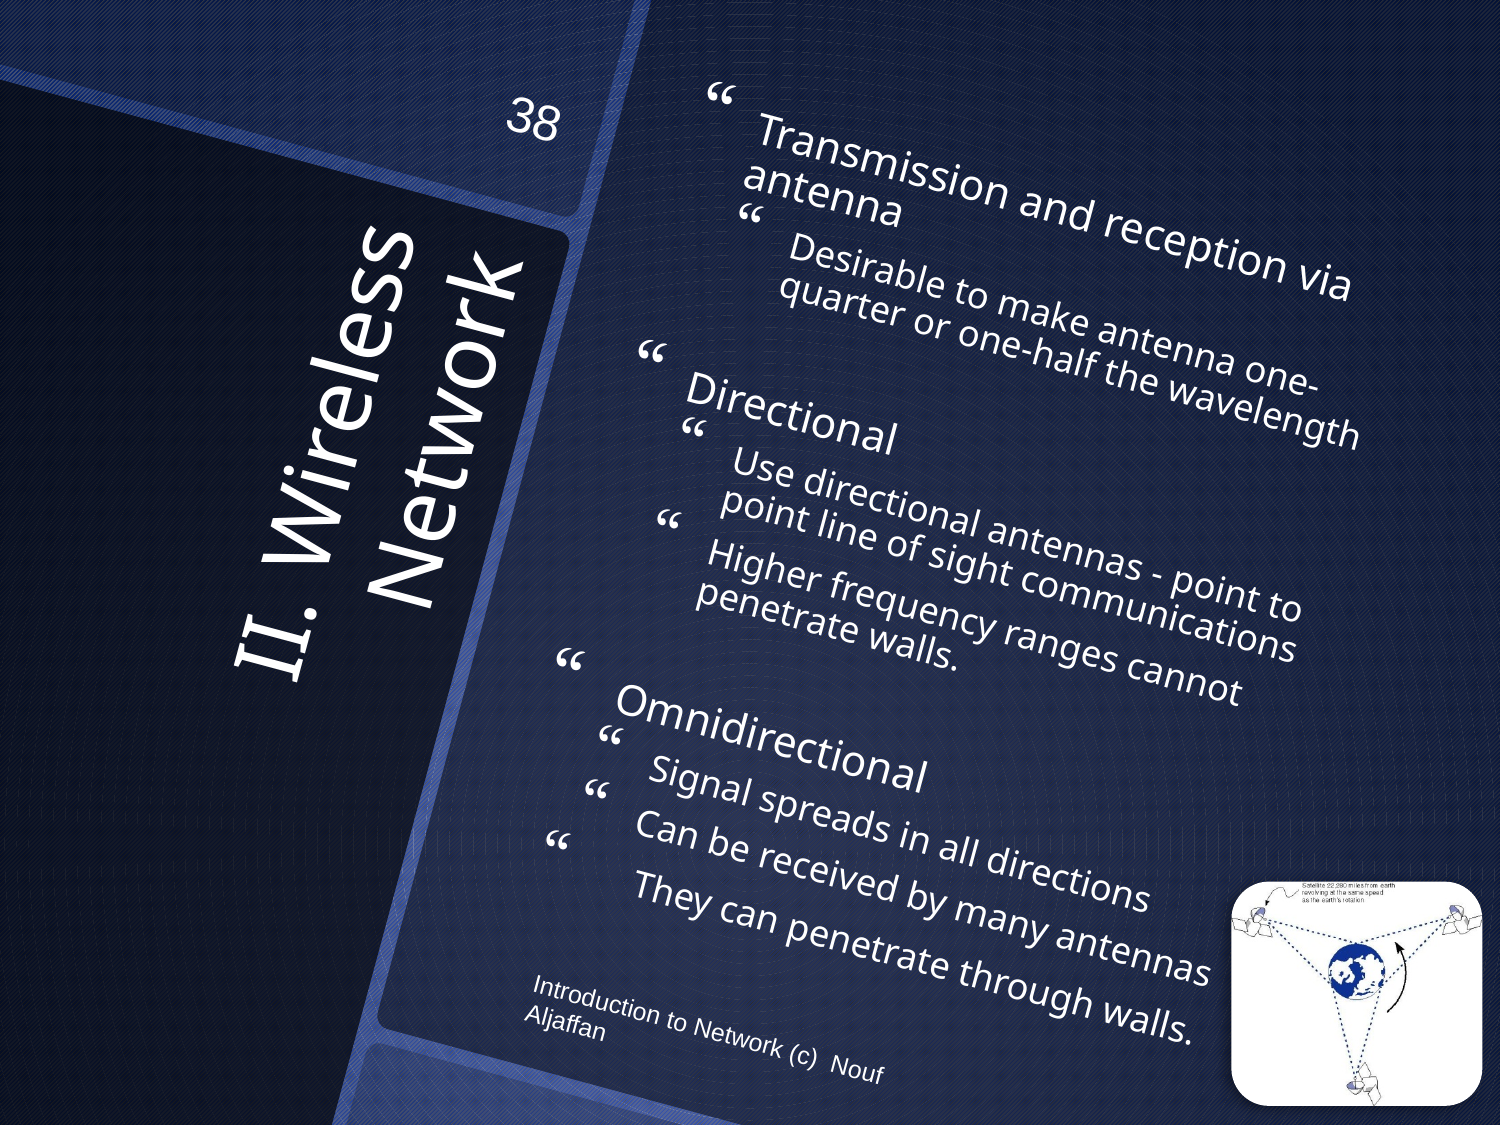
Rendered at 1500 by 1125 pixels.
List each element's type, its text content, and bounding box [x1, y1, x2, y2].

footer Introduction to Network (c) Nouf Aljaffan [508, 963, 903, 1123]
picture [1230, 881, 1483, 1107]
slide_number 38 [206, 1, 585, 157]
title II. Wireless Network [69, 181, 554, 1056]
list Transmission and reception via antenna Desirable to make antenna one-quarter or one-half the wavelength Directional Use directional antennas - point to point line of sight communications Higher frequency ranges cannot penetrate walls. Omnidirectional Signal spreads in all directions Can be received by many antennas They can penetrate through walls. [475, 72, 1430, 1076]
